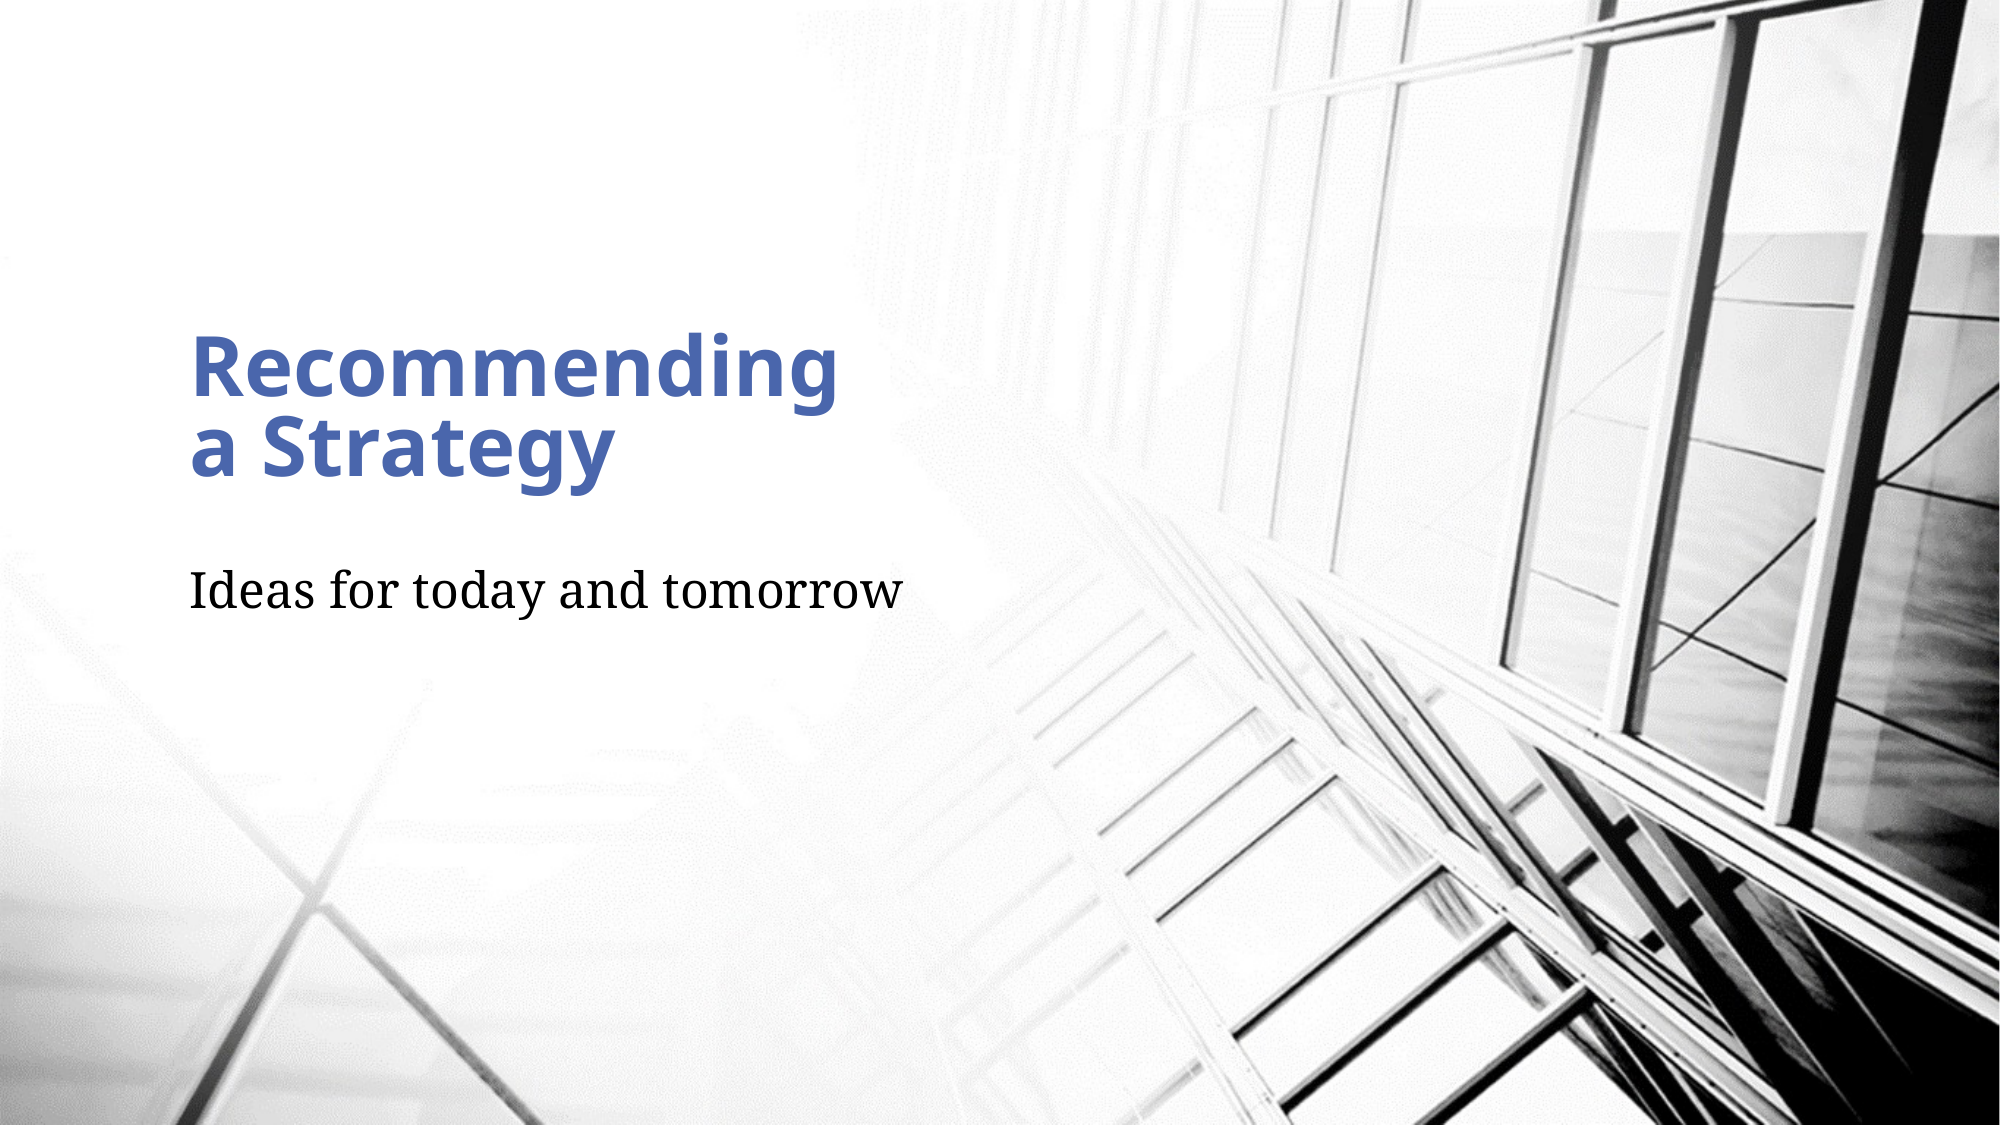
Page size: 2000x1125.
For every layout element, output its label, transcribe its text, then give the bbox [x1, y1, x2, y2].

subtitle Ideas for today and tomorrow [174, 558, 1000, 788]
picture [0, 0, 2000, 1125]
title Recommending a Strategy [174, 87, 1000, 500]
